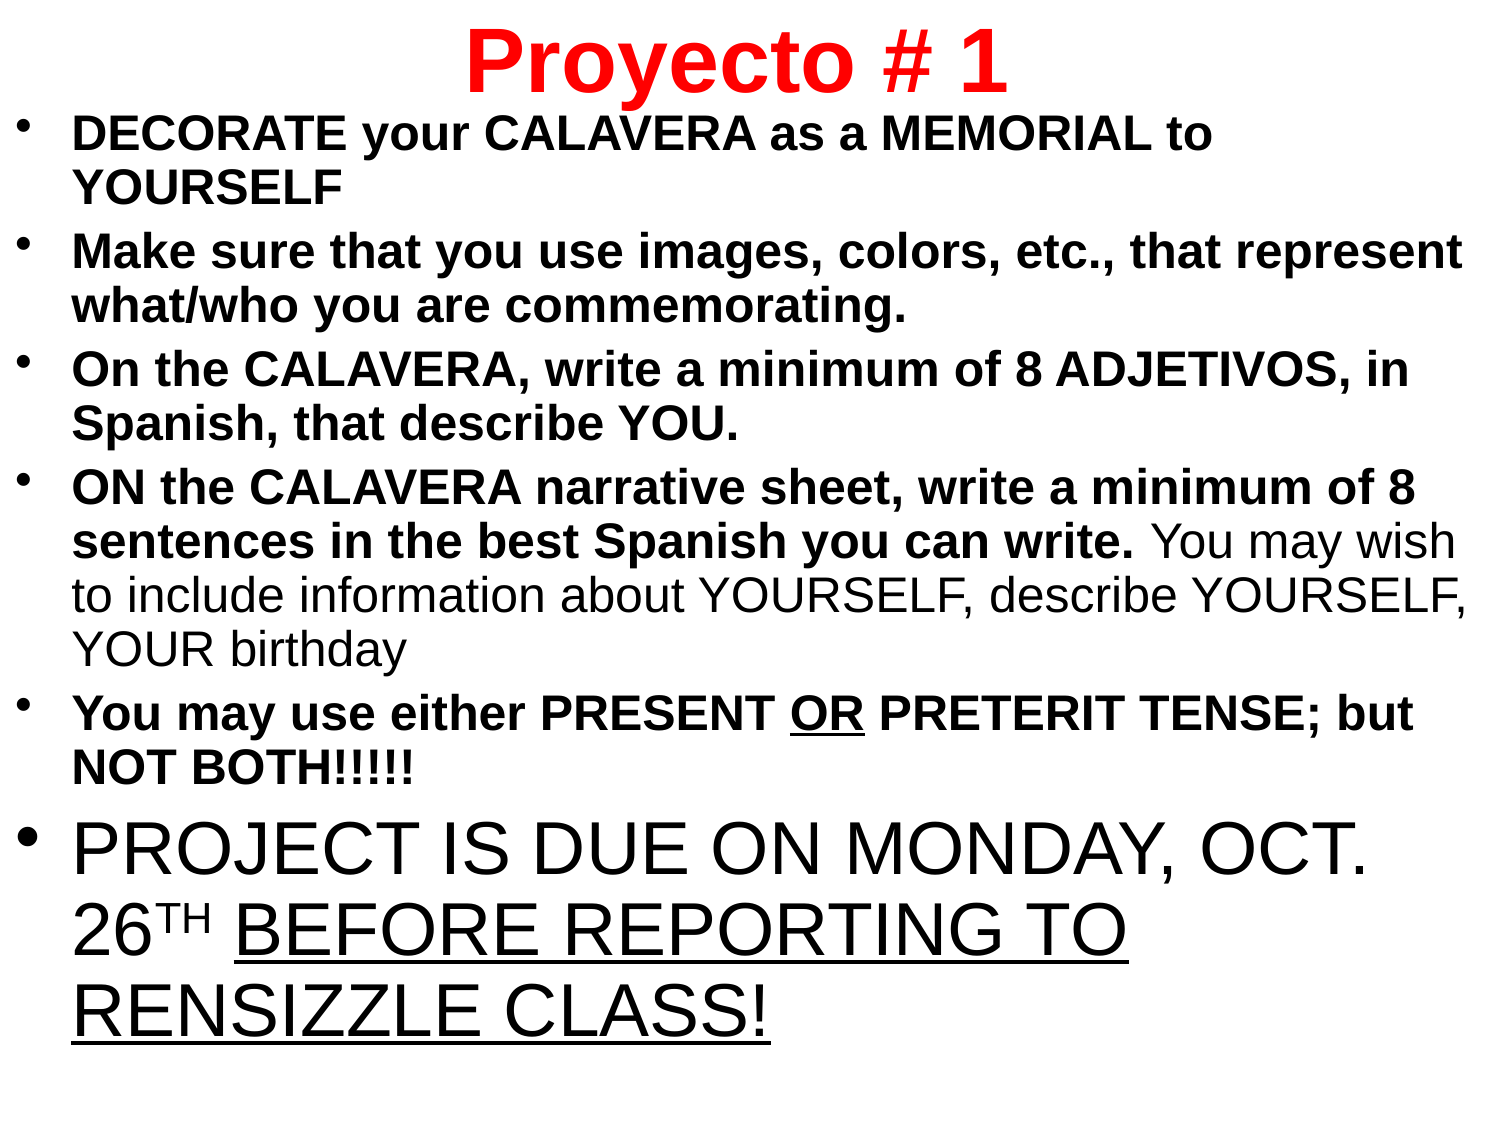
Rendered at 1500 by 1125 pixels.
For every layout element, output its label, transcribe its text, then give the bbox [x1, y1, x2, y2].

list DECORATE your CALAVERA as a MEMORIAL to YOURSELF Make sure that you use images, colors, etc., that represent what/who you are commemorating. On the CALAVERA, write a minimum of 8 ADJETIVOS, in Spanish, that describe YOU. ON the CALAVERA narrative sheet, write a minimum of 8 sentences in the best Spanish you can write. You may wish to include information about YOURSELF, describe YOURSELF, YOUR birthday You may use either PRESENT OR PRETERIT TENSE; but NOT BOTH!!!!! PROJECT IS DUE ON MONDAY, OCT. 26TH BEFORE REPORTING TO RENSIZZLE CLASS! [0, 99, 1500, 975]
title Proyecto # 1 [99, 0, 1375, 99]
